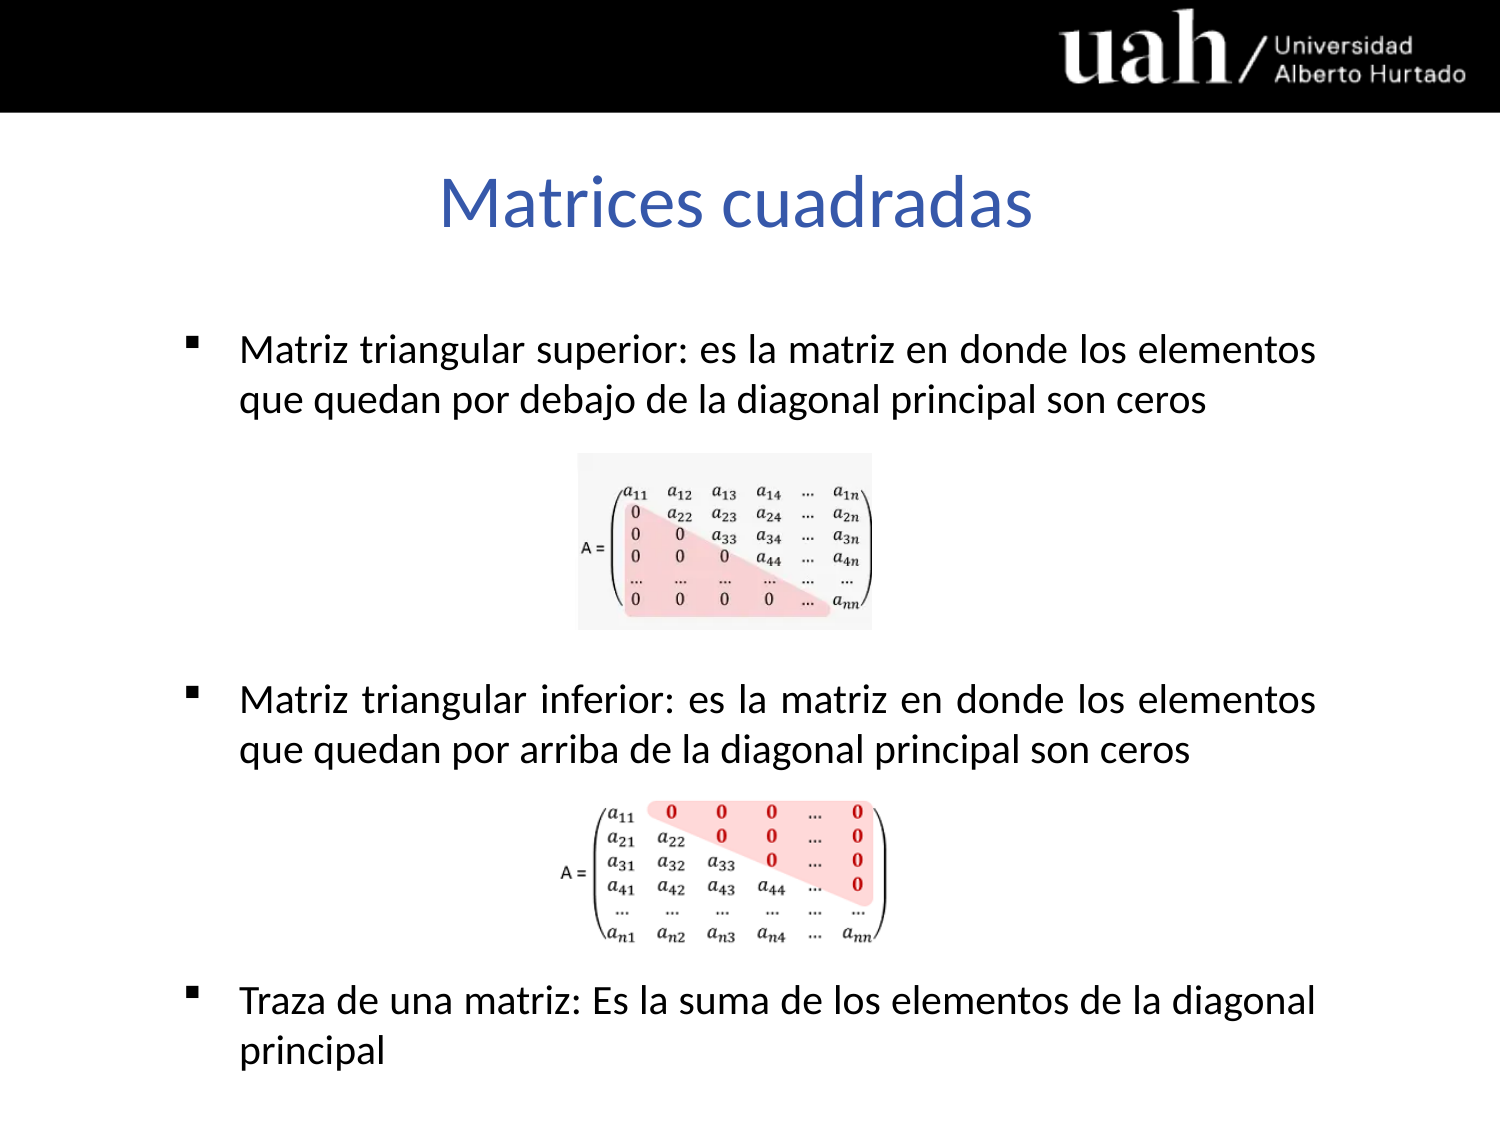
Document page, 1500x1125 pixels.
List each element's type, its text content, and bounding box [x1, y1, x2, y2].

picture [575, 453, 872, 630]
picture [1057, 0, 1468, 94]
picture [556, 795, 890, 946]
text_box Matriz triangular superior: es la matriz en donde los elementos que quedan por debajo de la diagonal principal son ceros Matriz triangular inferior: es la matriz en donde los elementos que quedan por arriba de la diagonal principal son ceros Traza de una matriz: Es la suma de los elementos de la diagonal principal [168, 314, 1332, 1080]
text_box [0, 0, 1500, 114]
text_box Matrices cuadradas [361, 145, 1112, 250]
